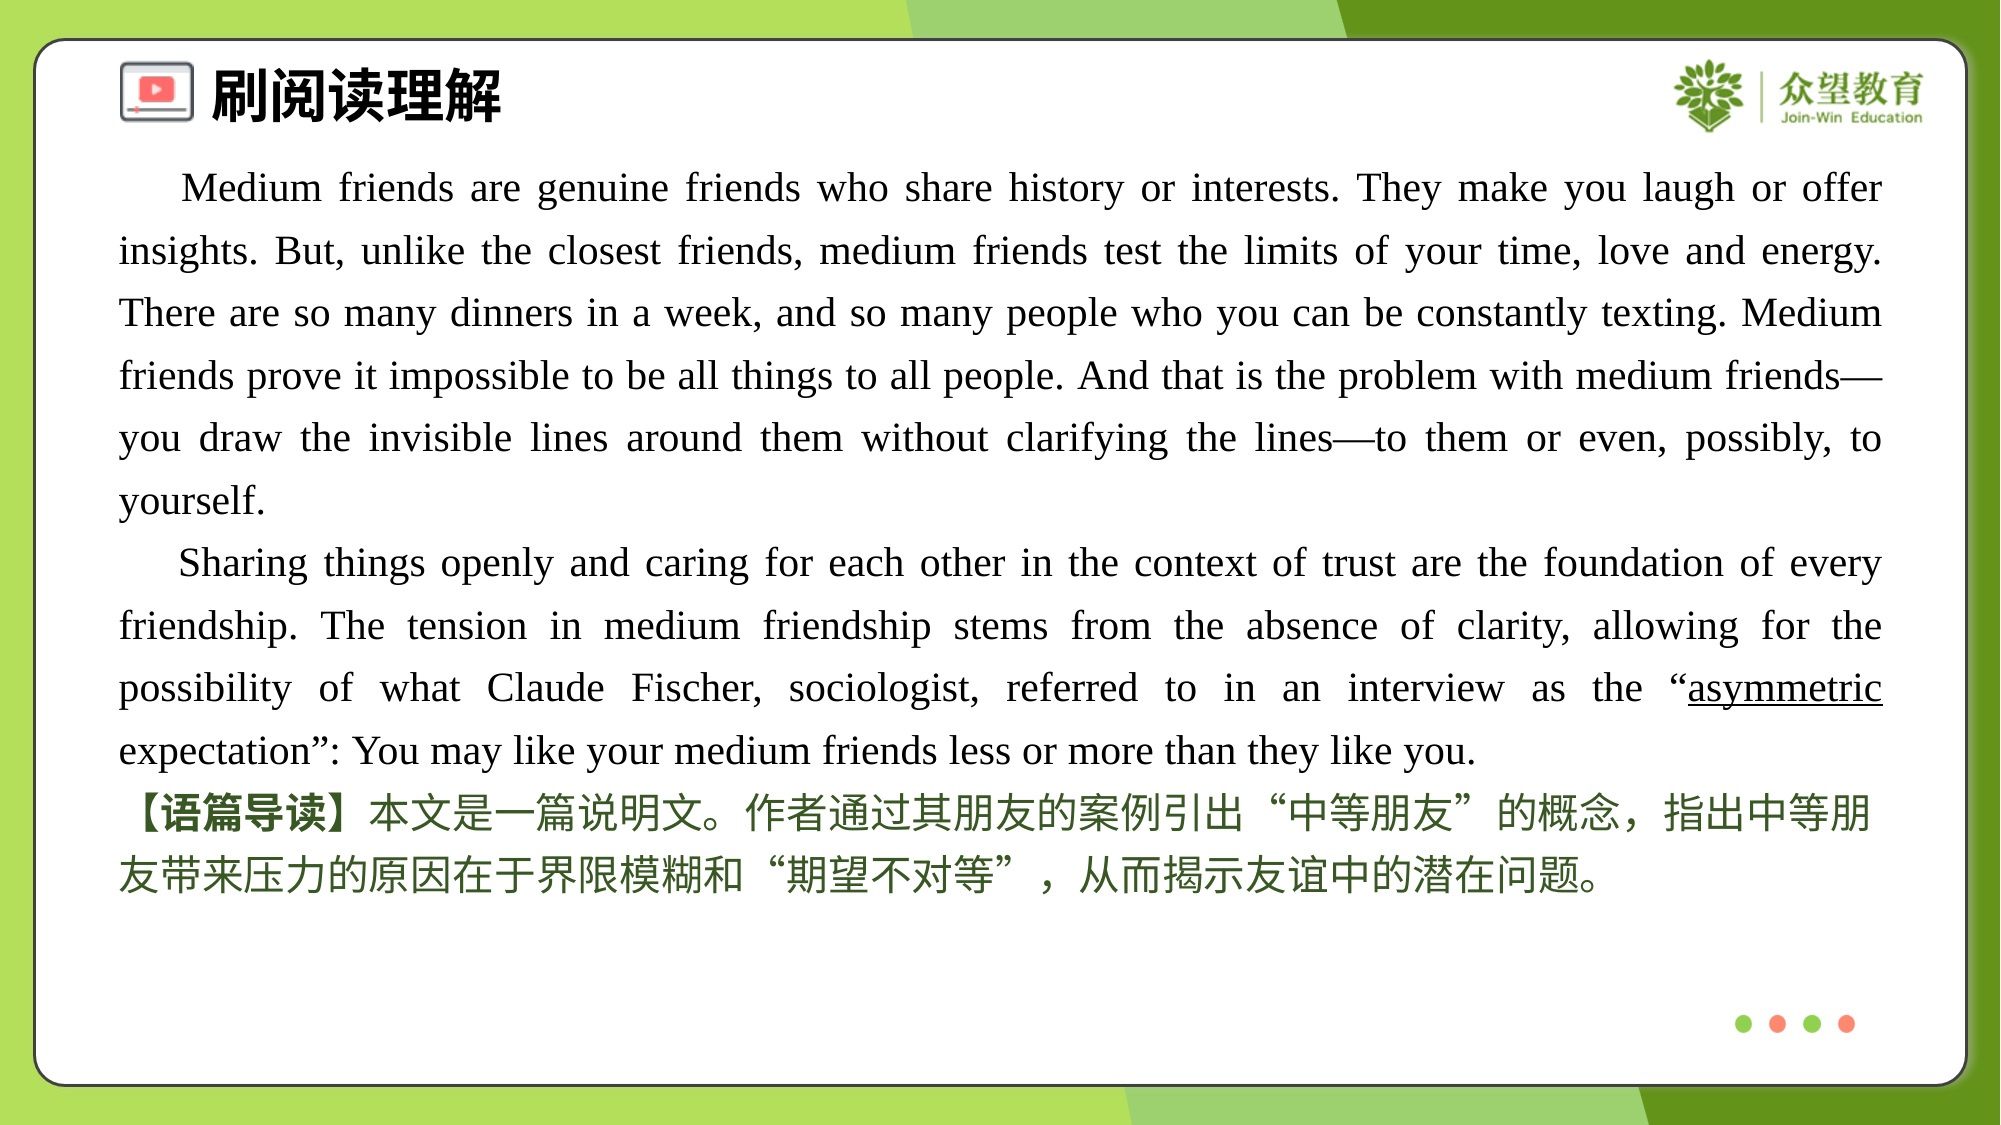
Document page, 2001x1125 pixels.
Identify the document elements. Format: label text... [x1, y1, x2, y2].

text_box Medium friends are genuine friends who share history or interests. They make you laugh or offer insights. But, unlike the closest friends, medium friends test the limits of your time, love and energy. There are so many dinners in a week, and so many people who you can be constantly texting. Medium friends prove it impossible to be all things to all people. And that is the problem with medium friends—you draw the invisible lines around them without clarifying the lines—to them or even, possibly, to yourself. Sharing things openly and caring for each other in the context of trust are the foundation of every friendship. The tension in medium friendship stems from the absence of clarity, allowing for the possibility of what Claude Fischer, sociologist, referred to in an interview as the “asymmetric expectation”: You may like your medium friends less or more than they like you. [118, 147, 1883, 768]
picture [0, 0, 2000, 1125]
text_box 【语篇导读】本文是一篇说明文。作者通过其朋友的案例引出“中等朋友”的概念，指出中等朋友带来压力的原因在于界限模糊和“期望不对等”，从而揭示友谊中的潜在问题。 [118, 774, 1883, 895]
